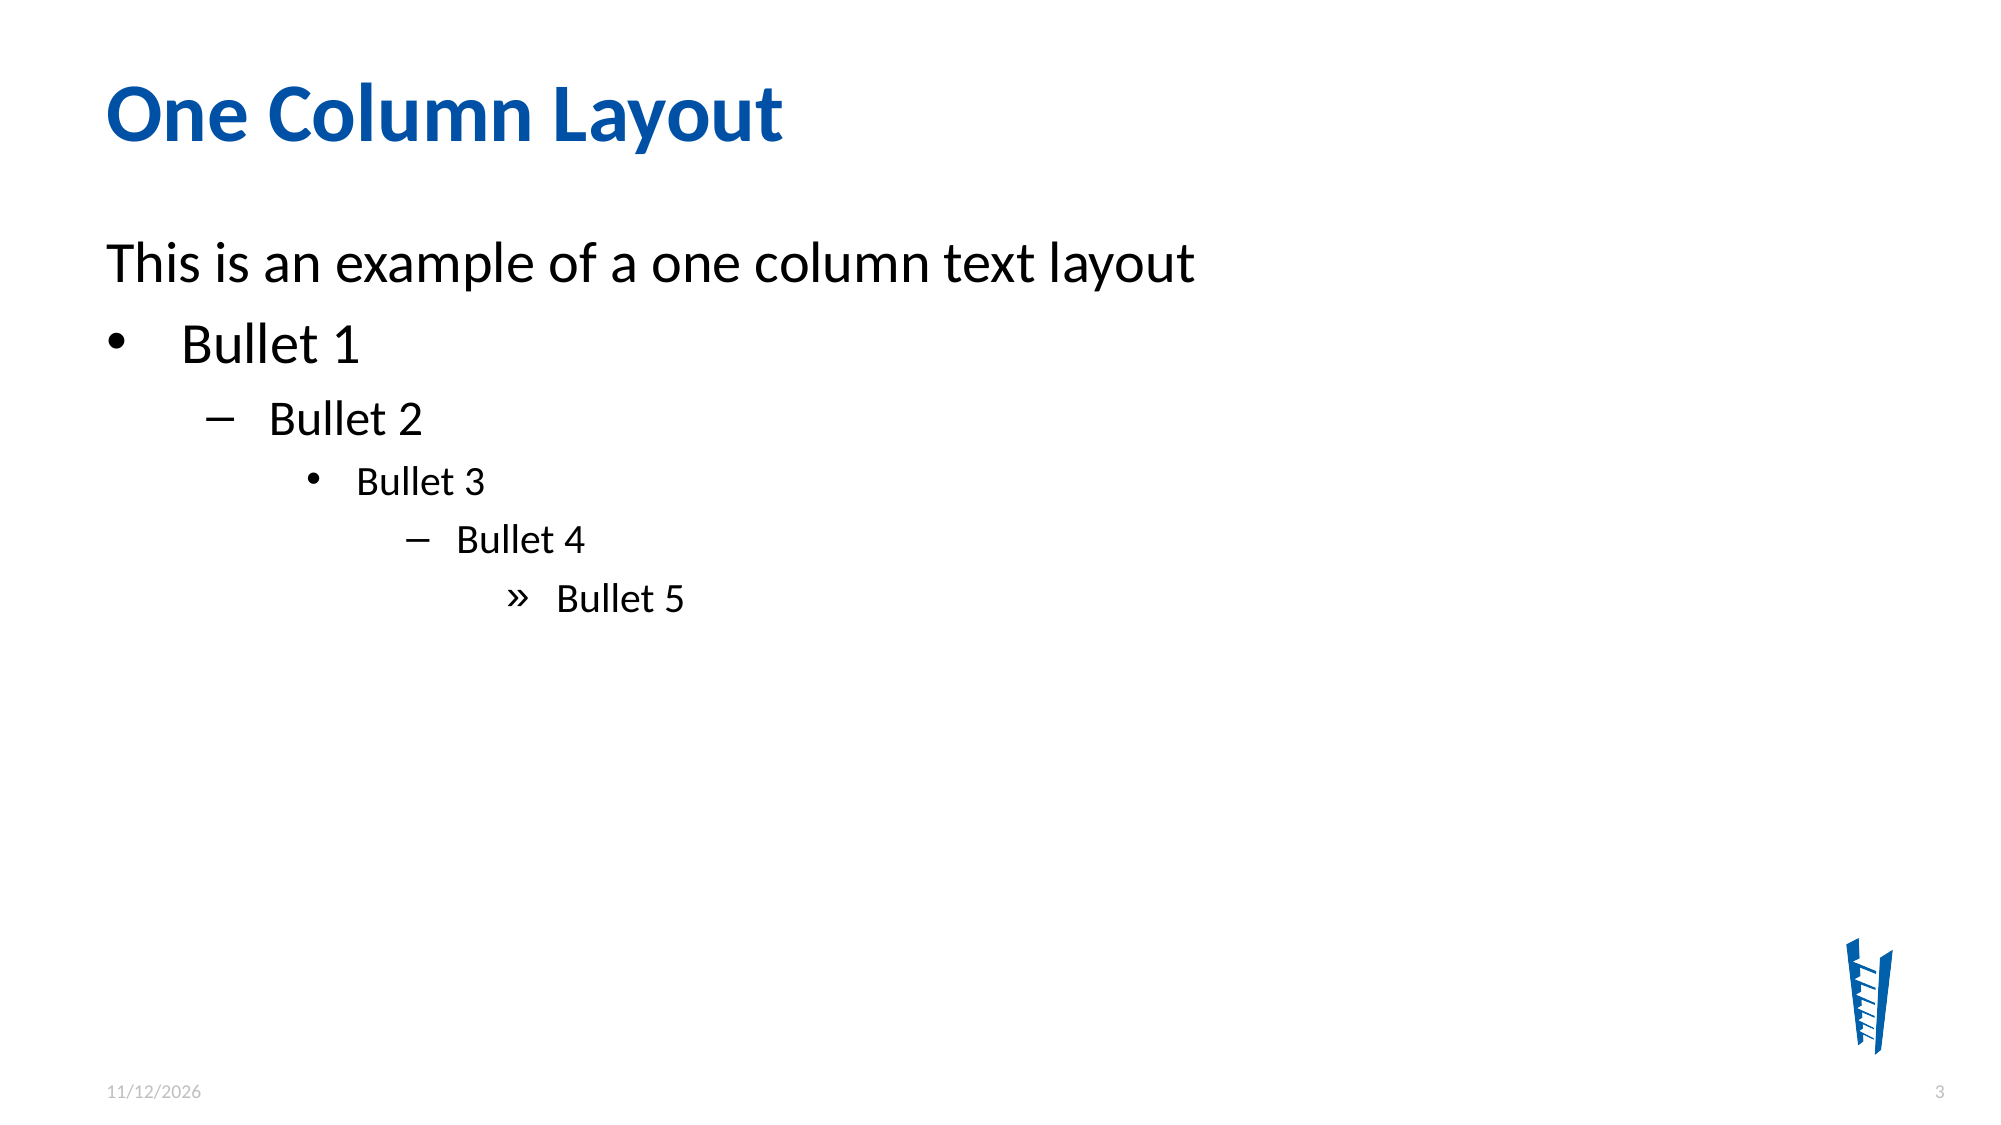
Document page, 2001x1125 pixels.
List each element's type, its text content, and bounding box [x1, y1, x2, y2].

list This is an example of a one column text layout Bullet 1 Bullet 2 Bullet 3 Bullet 4 Bullet 5 [106, 216, 1913, 994]
title One Column Layout [106, 44, 1913, 171]
picture [1846, 994, 1893, 1055]
